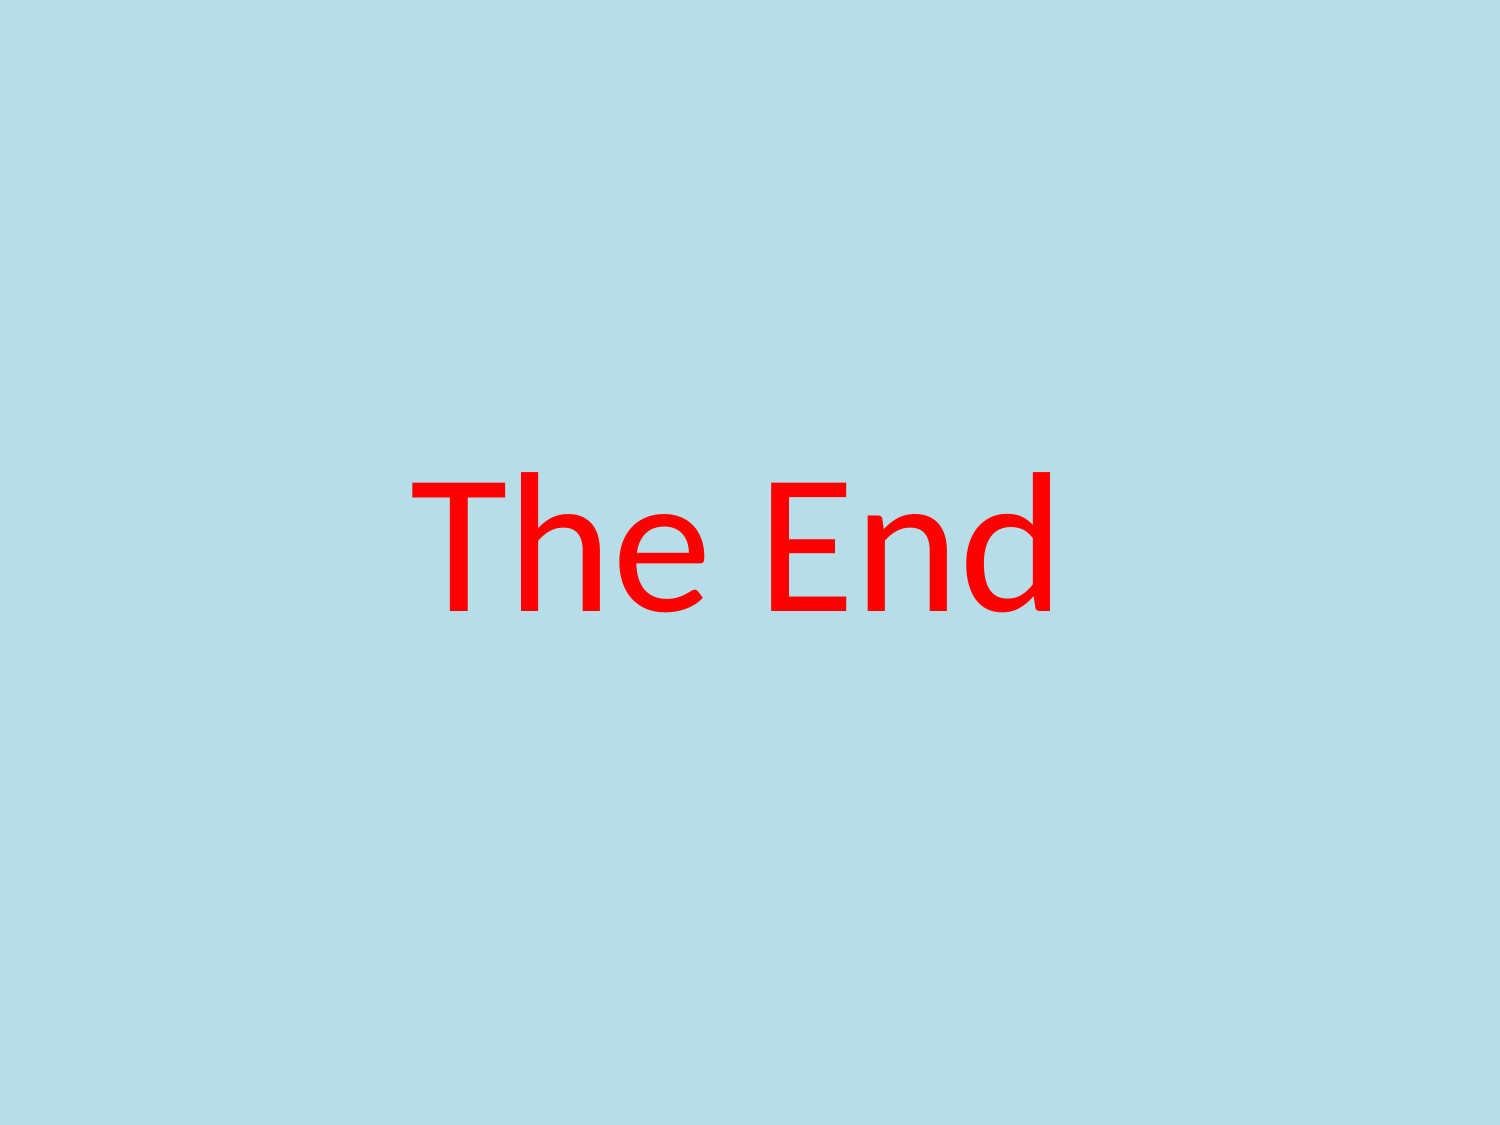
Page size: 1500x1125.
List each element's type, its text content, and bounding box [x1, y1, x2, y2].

title The End [62, 437, 1413, 625]
